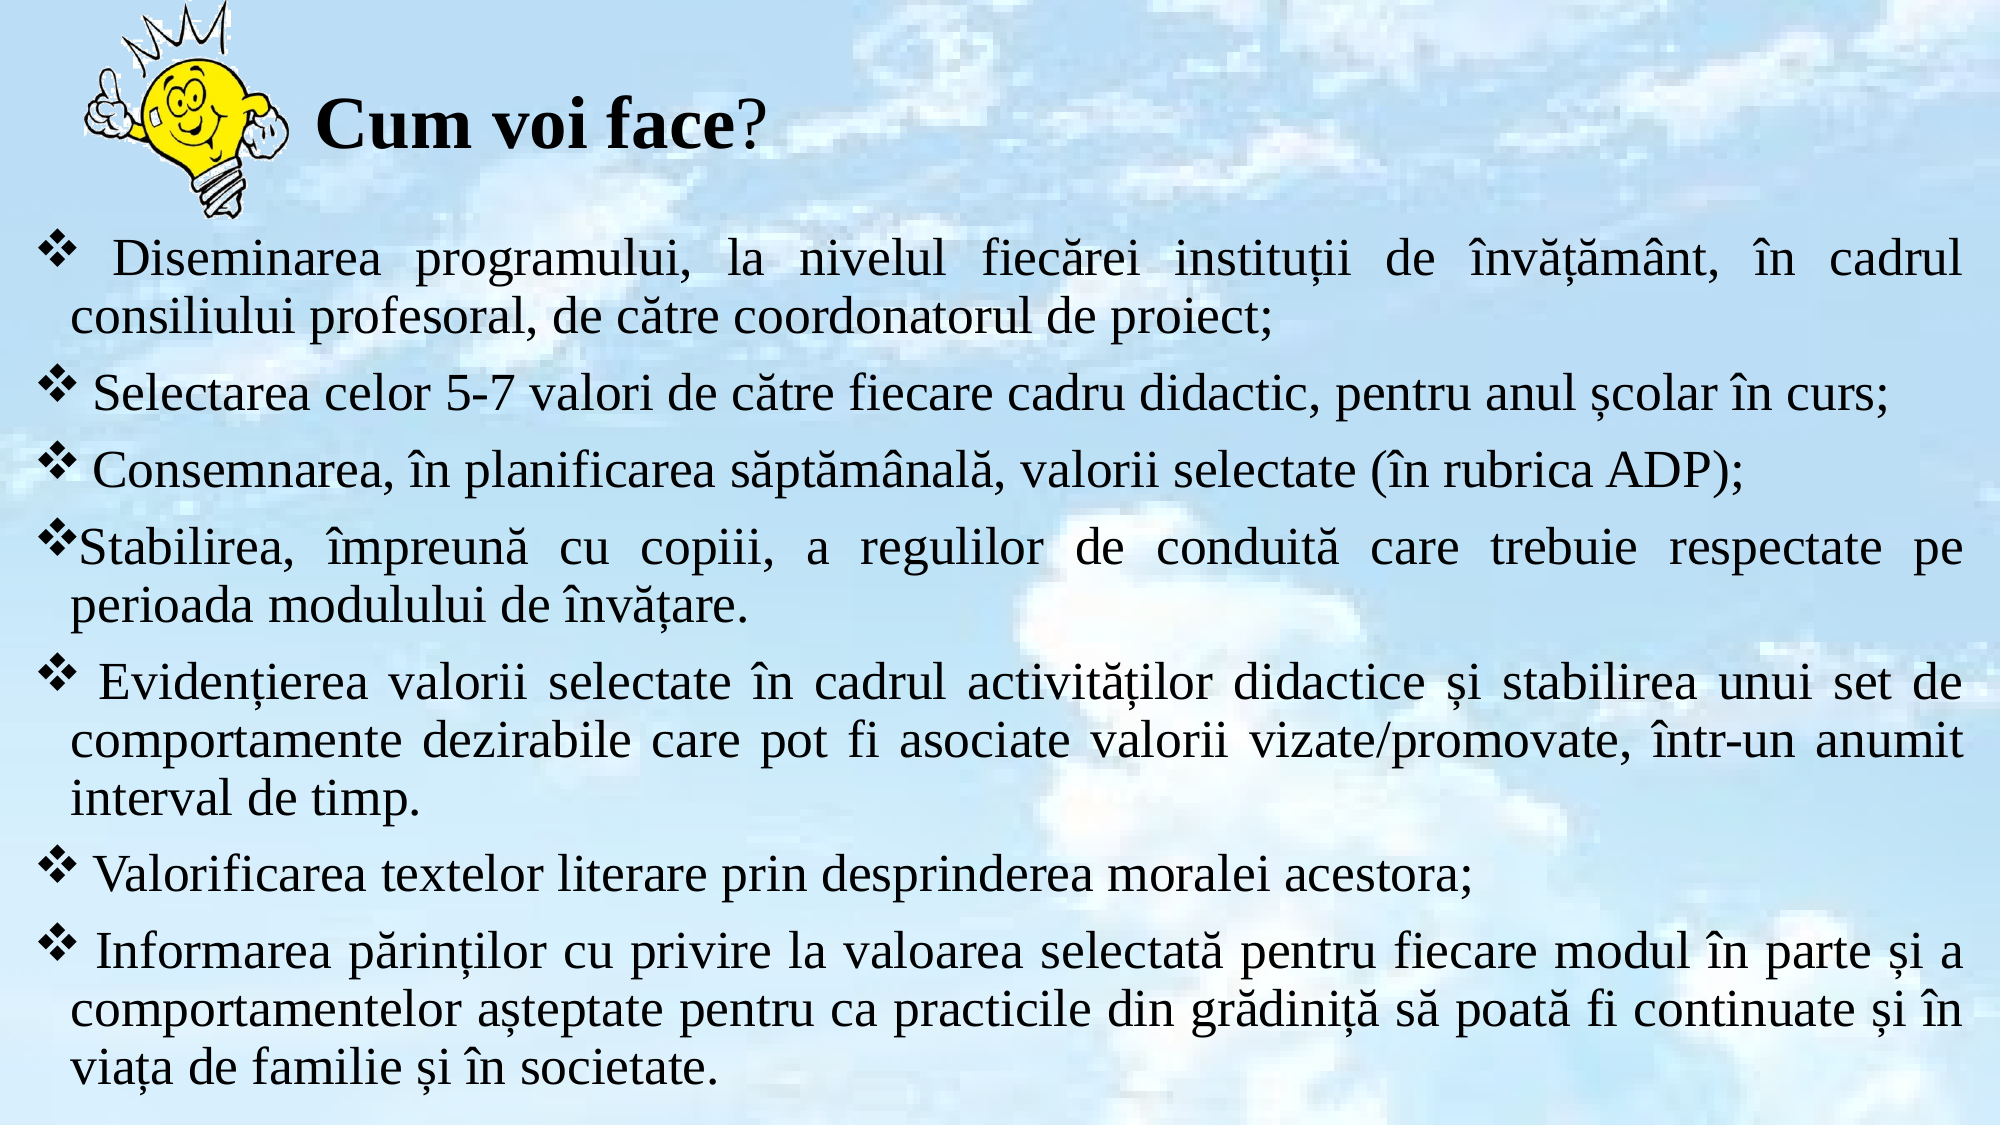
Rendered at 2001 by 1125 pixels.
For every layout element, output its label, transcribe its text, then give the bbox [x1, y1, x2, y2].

title Cum voi face? [168, 26, 1891, 222]
picture [84, 0, 289, 219]
list Diseminarea programului, la nivelul fiecărei instituții de învățământ, în cadrul consiliului profesoral, de către coordonatorul de proiect; Selectarea celor 5-7 valori de către fiecare cadru didactic, pentru anul școlar în curs; Consemnarea, în planificarea săptămânală, valorii selectate (în rubrica ADP); Stabilirea, împreună cu copiii, a regulilor de conduită care trebuie respectate pe perioada modulului de învățare. Evidențierea valorii selectate în cadrul activităților didactice și stabilirea unui set de comportamente dezirabile care pot fi asociate valorii vizate/promovate, într-un anumit interval de timp. Valorificarea textelor literare prin desprinderea moralei acestora; Informarea părinților cu privire la valoarea selectată pentru fiecare modul în parte și a comportamentelor așteptate pentru ca practicile din grădiniță să poată fi continuate și în viața de familie și în societate. [18, 222, 1980, 1107]
